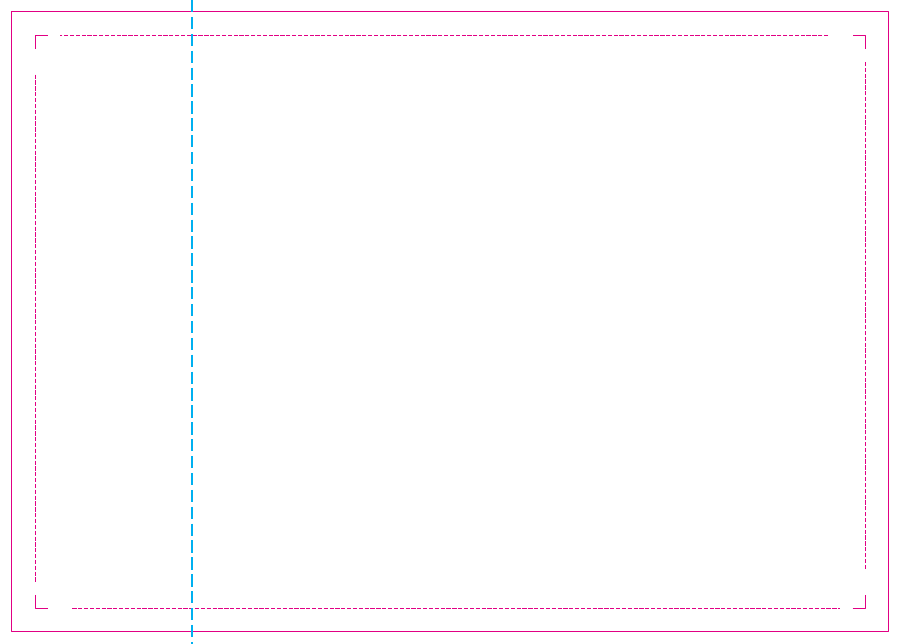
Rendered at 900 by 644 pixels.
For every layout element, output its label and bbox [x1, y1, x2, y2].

text_box [196, 11, 889, 632]
text_box [11, 11, 187, 632]
